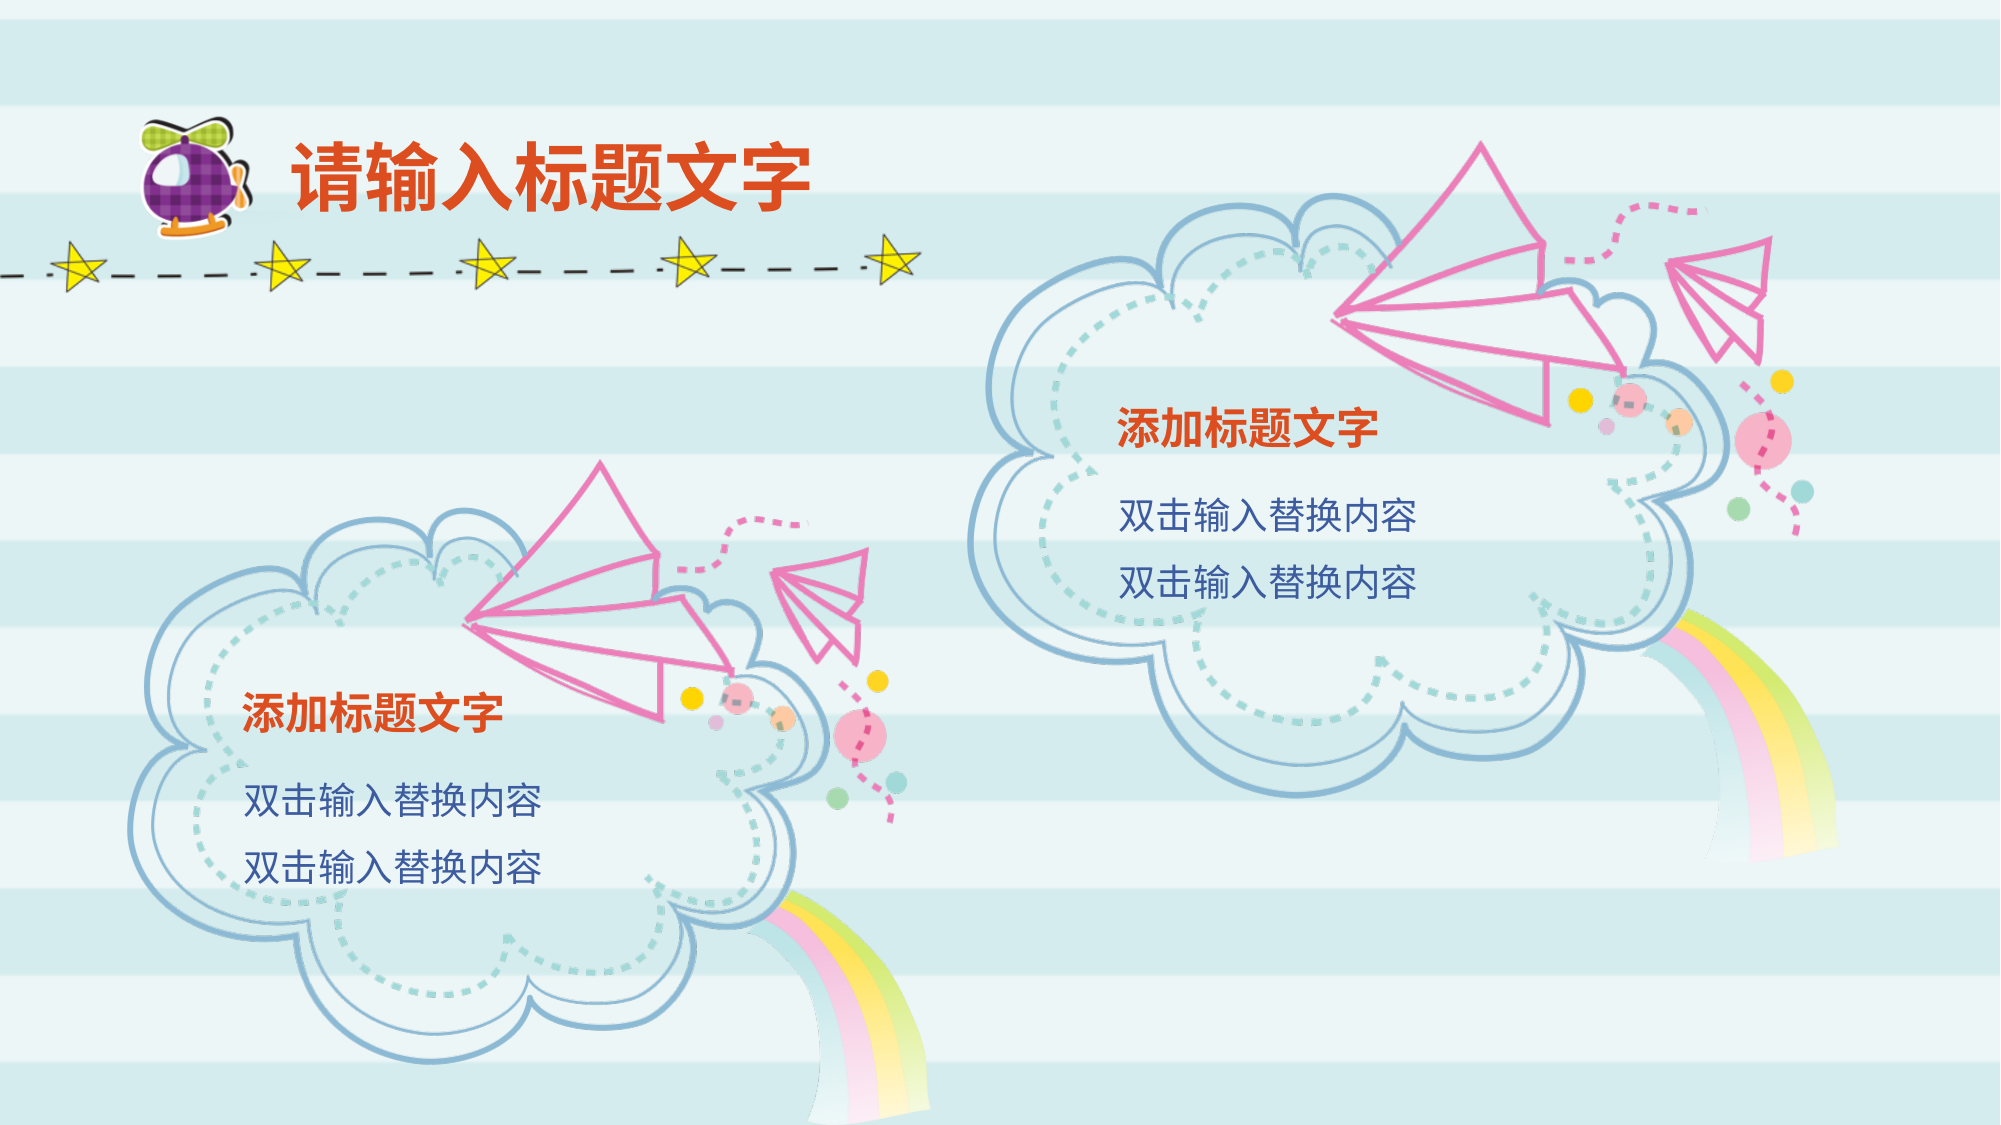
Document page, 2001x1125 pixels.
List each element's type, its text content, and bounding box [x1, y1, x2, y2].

text_box 请输入标题文字 [300, 122, 830, 211]
picture [0, 0, 2001, 1125]
